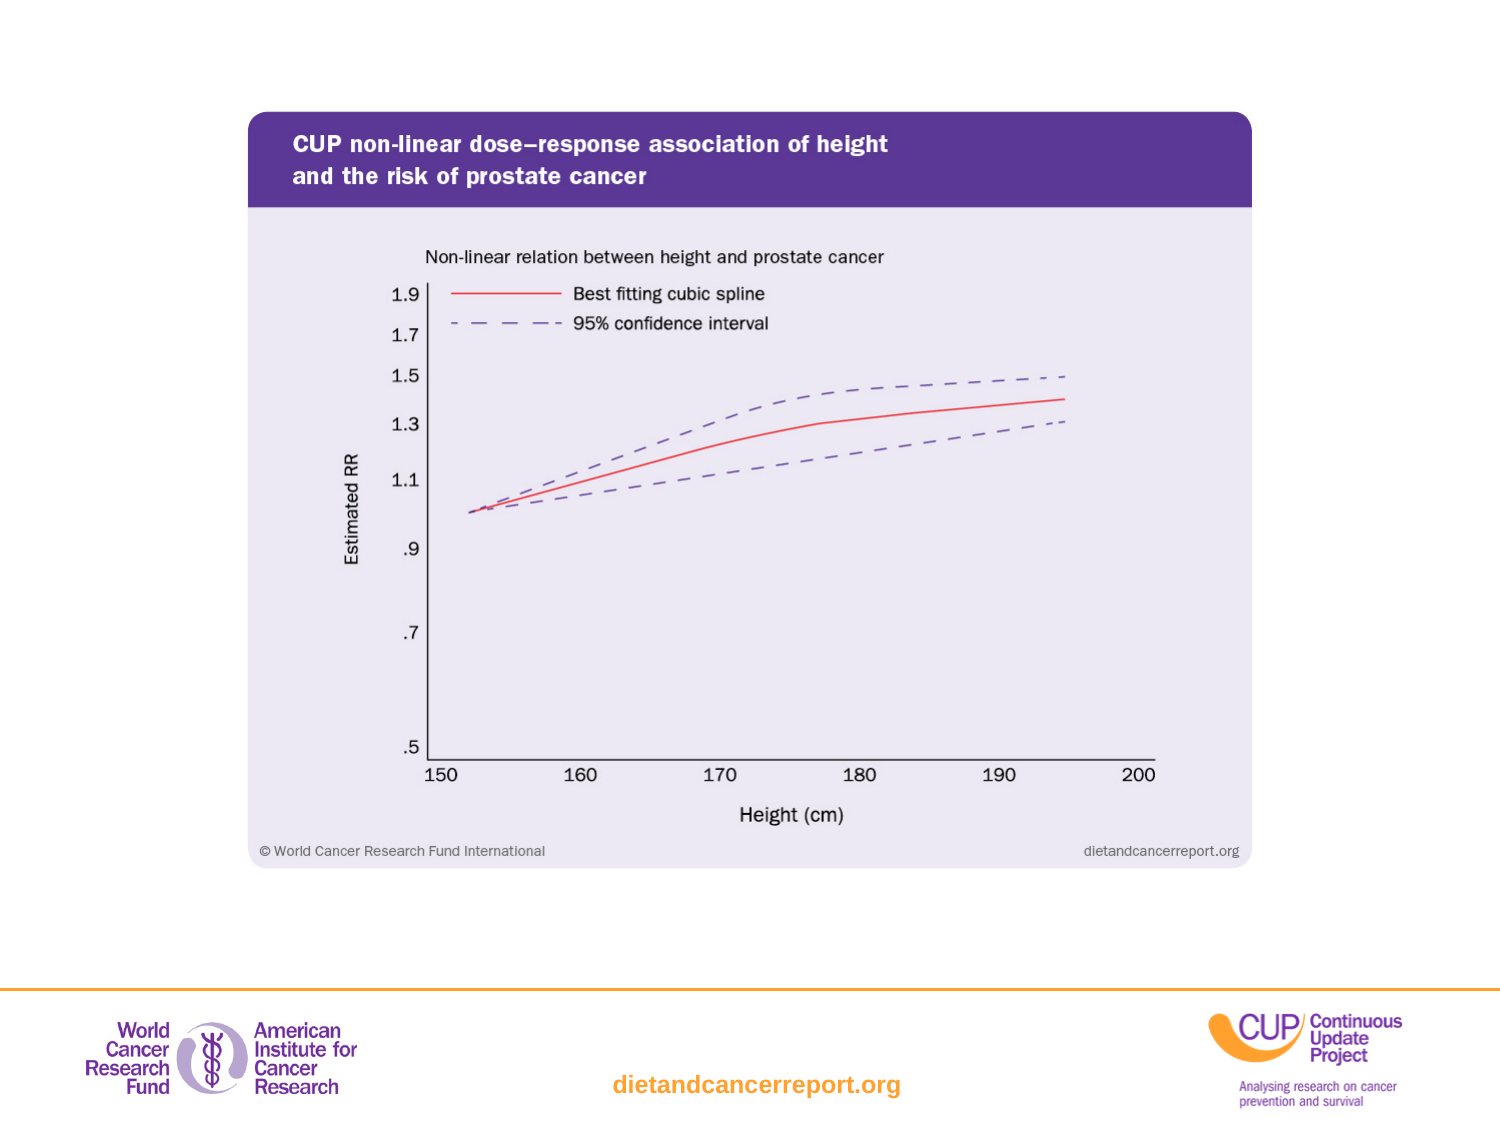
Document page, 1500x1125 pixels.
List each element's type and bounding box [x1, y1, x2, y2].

picture [1207, 1013, 1403, 1109]
picture [218, 81, 1282, 898]
picture [86, 1022, 357, 1094]
